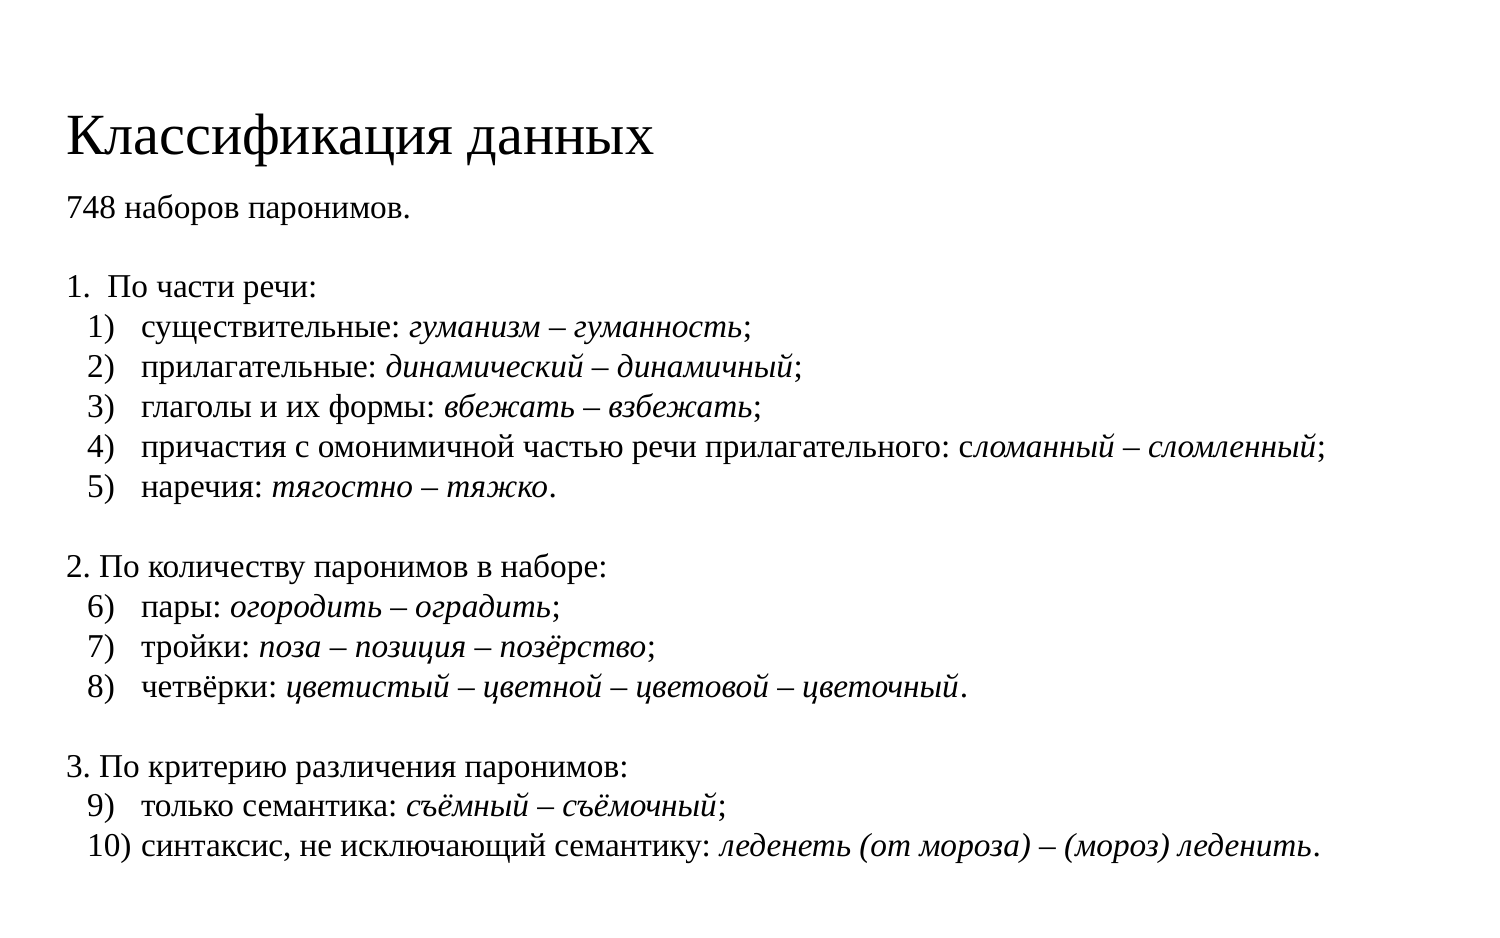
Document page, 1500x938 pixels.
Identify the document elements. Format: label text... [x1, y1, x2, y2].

title Классификация данных [51, 81, 1449, 169]
list 748 наборов паронимов. 1. По части речи: существительные: гуманизм – гуманность; прилагательные: динамический – динамичный; глаголы и их формы: вбежать – взбежать; причастия с омонимичной частью речи прилагательного: сломанный – сломленный; наречия: тягостно – тяжко. 2. По количеству паронимов в наборе: пары: огородить – оградить; тройки: поза – позиция – позёрство; четвёрки: цветистый – цветной – цветовой – цветочный. 3. По критерию различения паронимов: только семантика: съёмный – съёмочный; синтаксис, не исключающий семантику: леденеть (от мороза) – (мороз) леденить. [51, 169, 1449, 793]
